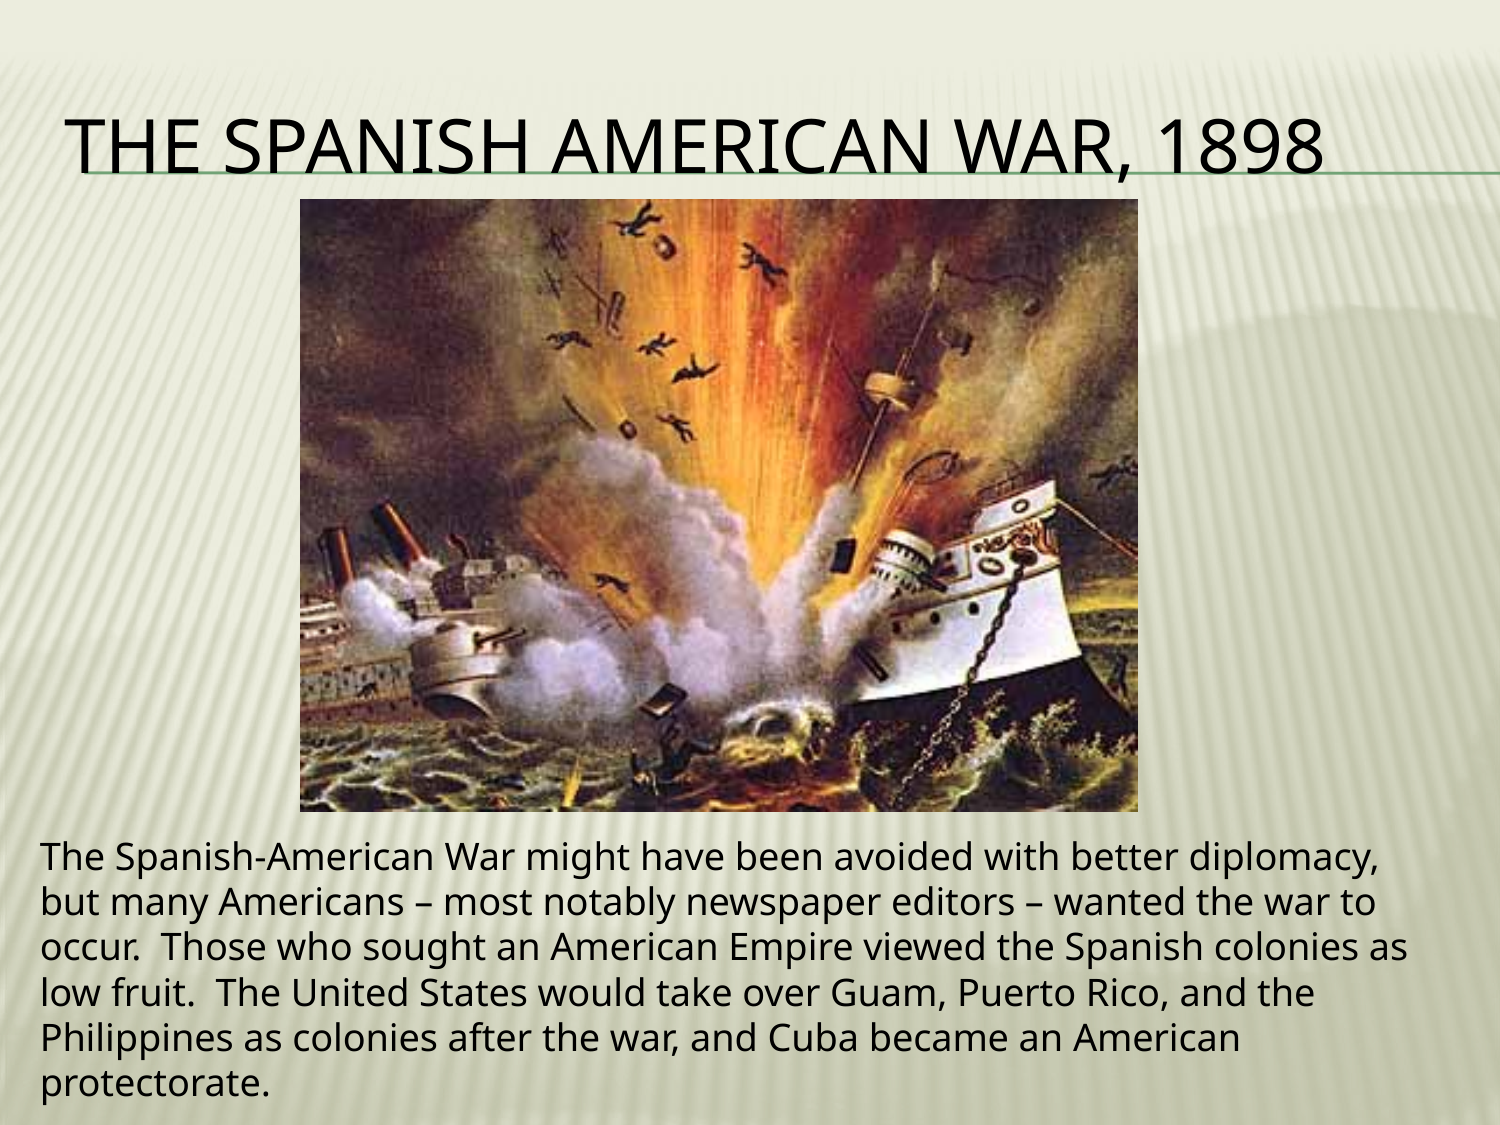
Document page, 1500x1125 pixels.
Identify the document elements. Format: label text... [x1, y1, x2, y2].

title The Spanish American War, 1898 [49, 75, 1475, 213]
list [299, 199, 1138, 813]
list The Spanish-American War might have been avoided with better diplomacy, but many Americans – most notably newspaper editors – wanted the war to occur. Those who sought an American Empire viewed the Spanish colonies as low fruit. The United States would take over Guam, Puerto Rico, and the Philippines as colonies after the war, and Cuba became an American protectorate. [24, 825, 1425, 1113]
